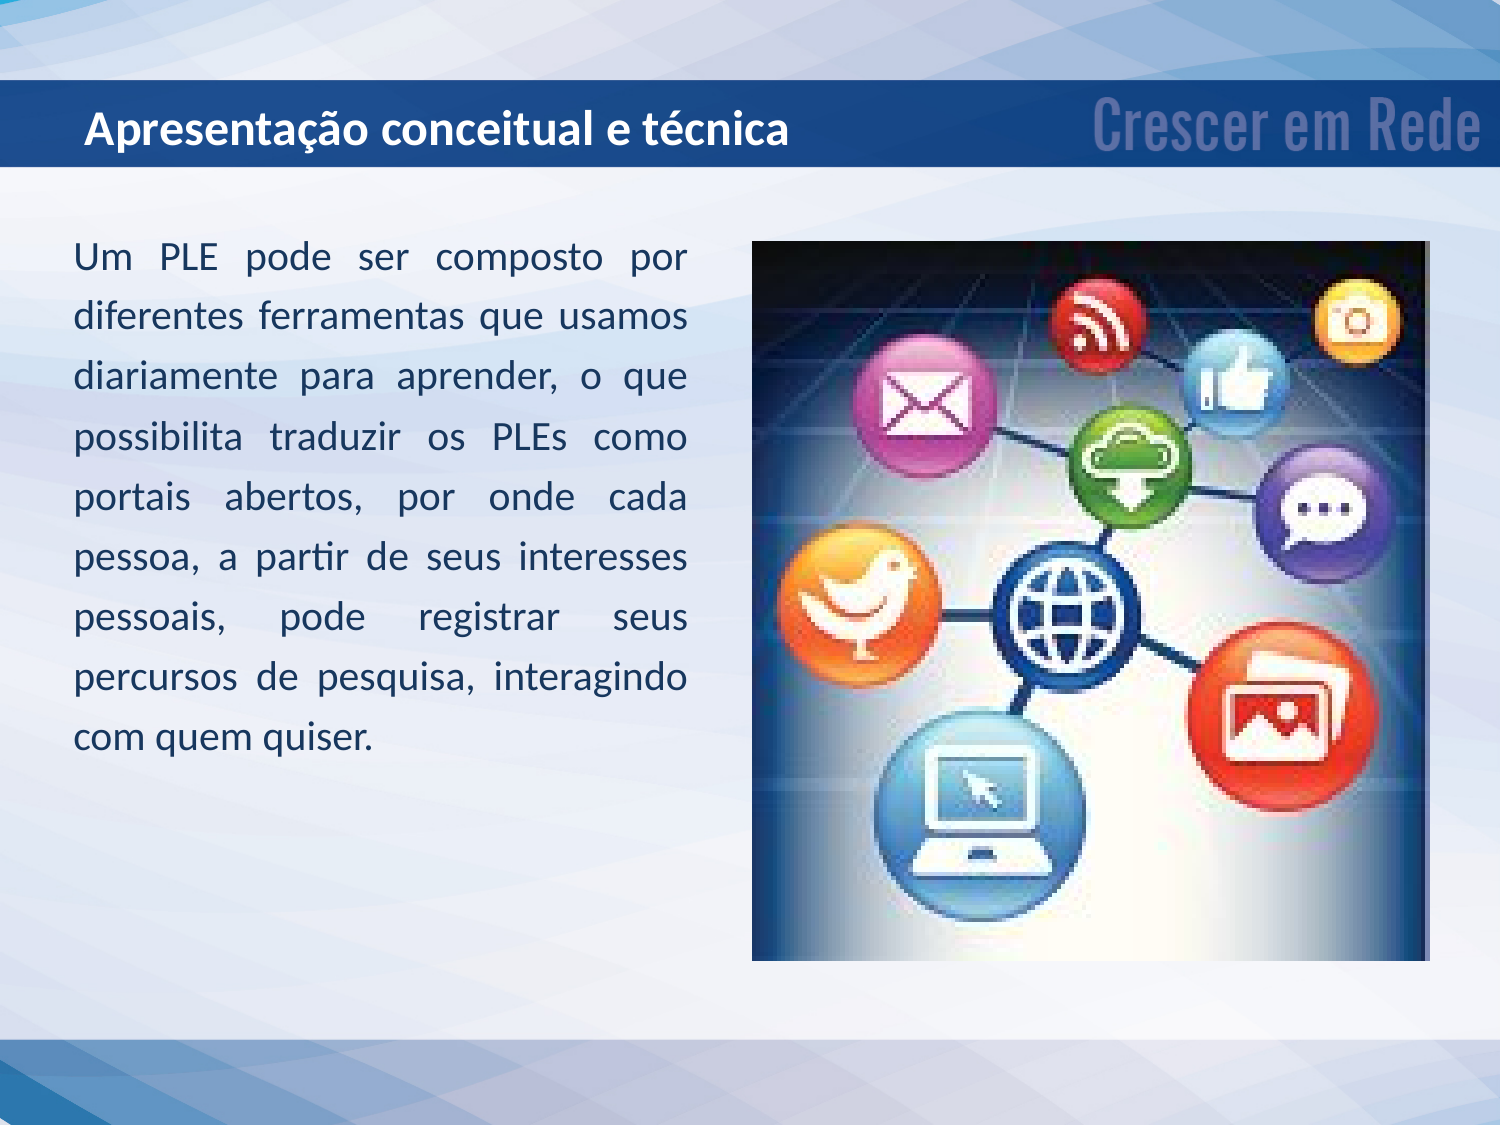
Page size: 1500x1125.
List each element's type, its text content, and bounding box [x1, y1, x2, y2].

picture [0, 0, 1500, 1125]
text_box Um PLE pode ser composto por diferentes ferramentas que usamos diariamente para aprender, o que possibilita traduzir os PLEs como portais abertos, por onde cada pessoa, a partir de seus interesses pessoais, pode registrar seus percursos de pesquisa, interagindo com quem quiser. [58, 210, 703, 826]
text_box Apresentação conceitual e técnica [70, 88, 1430, 163]
